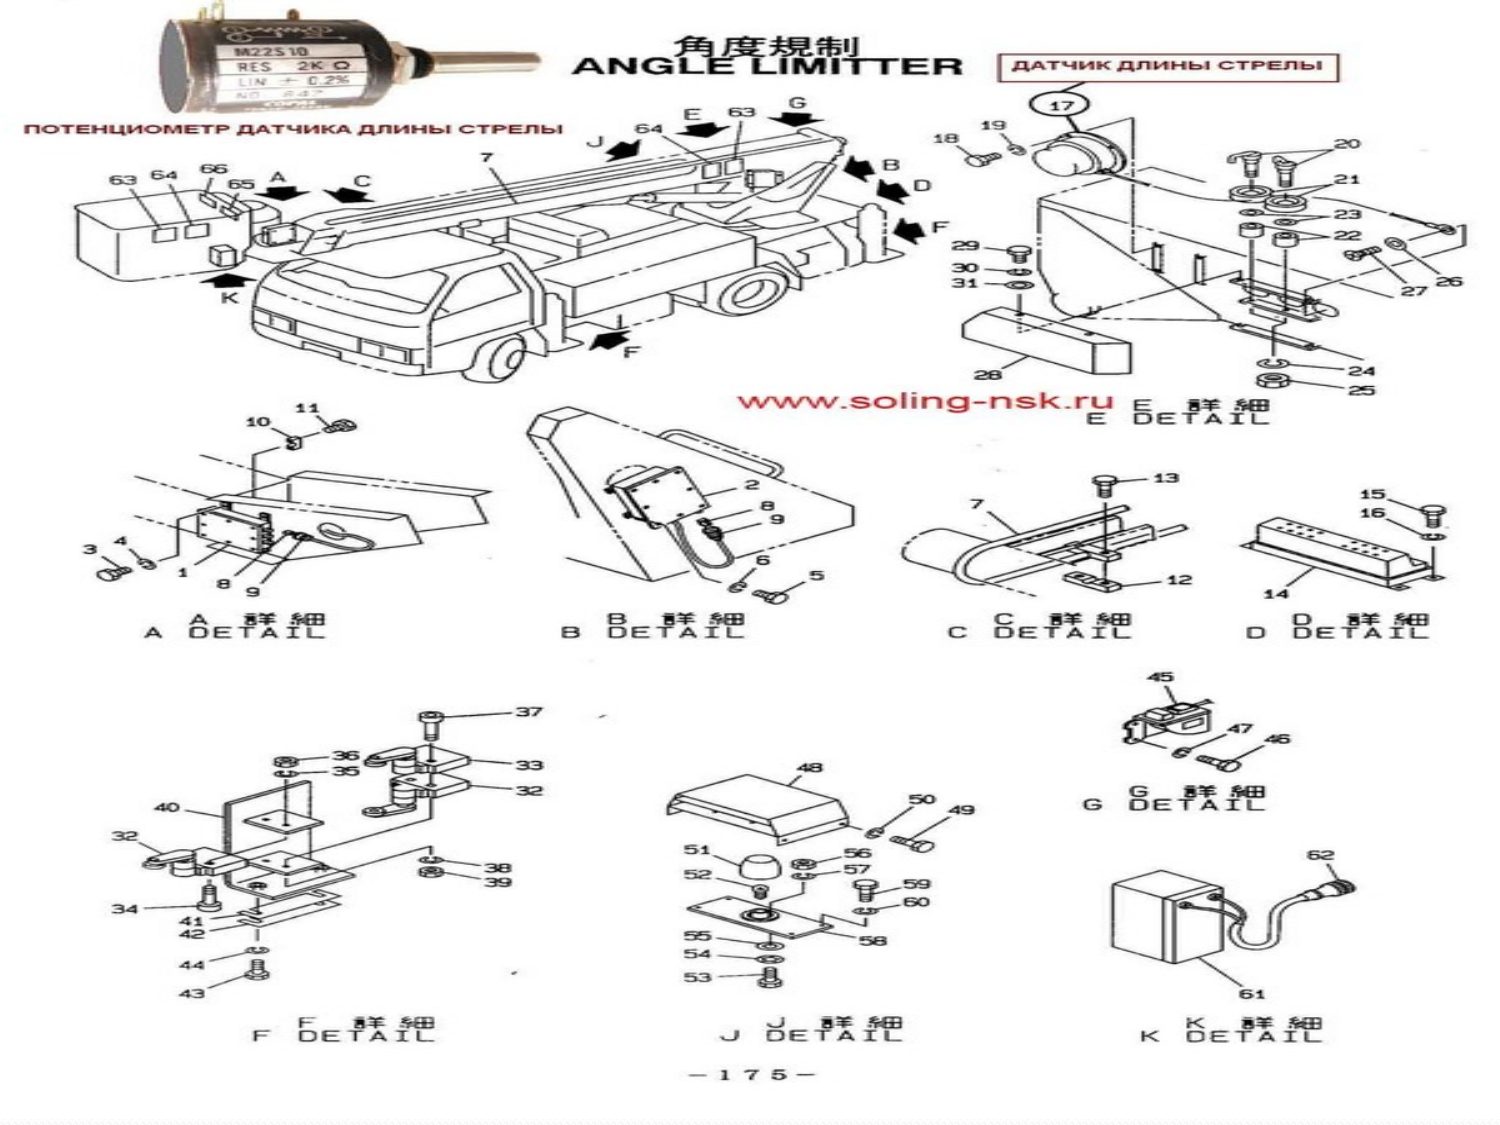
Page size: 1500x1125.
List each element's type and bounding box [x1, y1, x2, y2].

list [0, 0, 1500, 1120]
